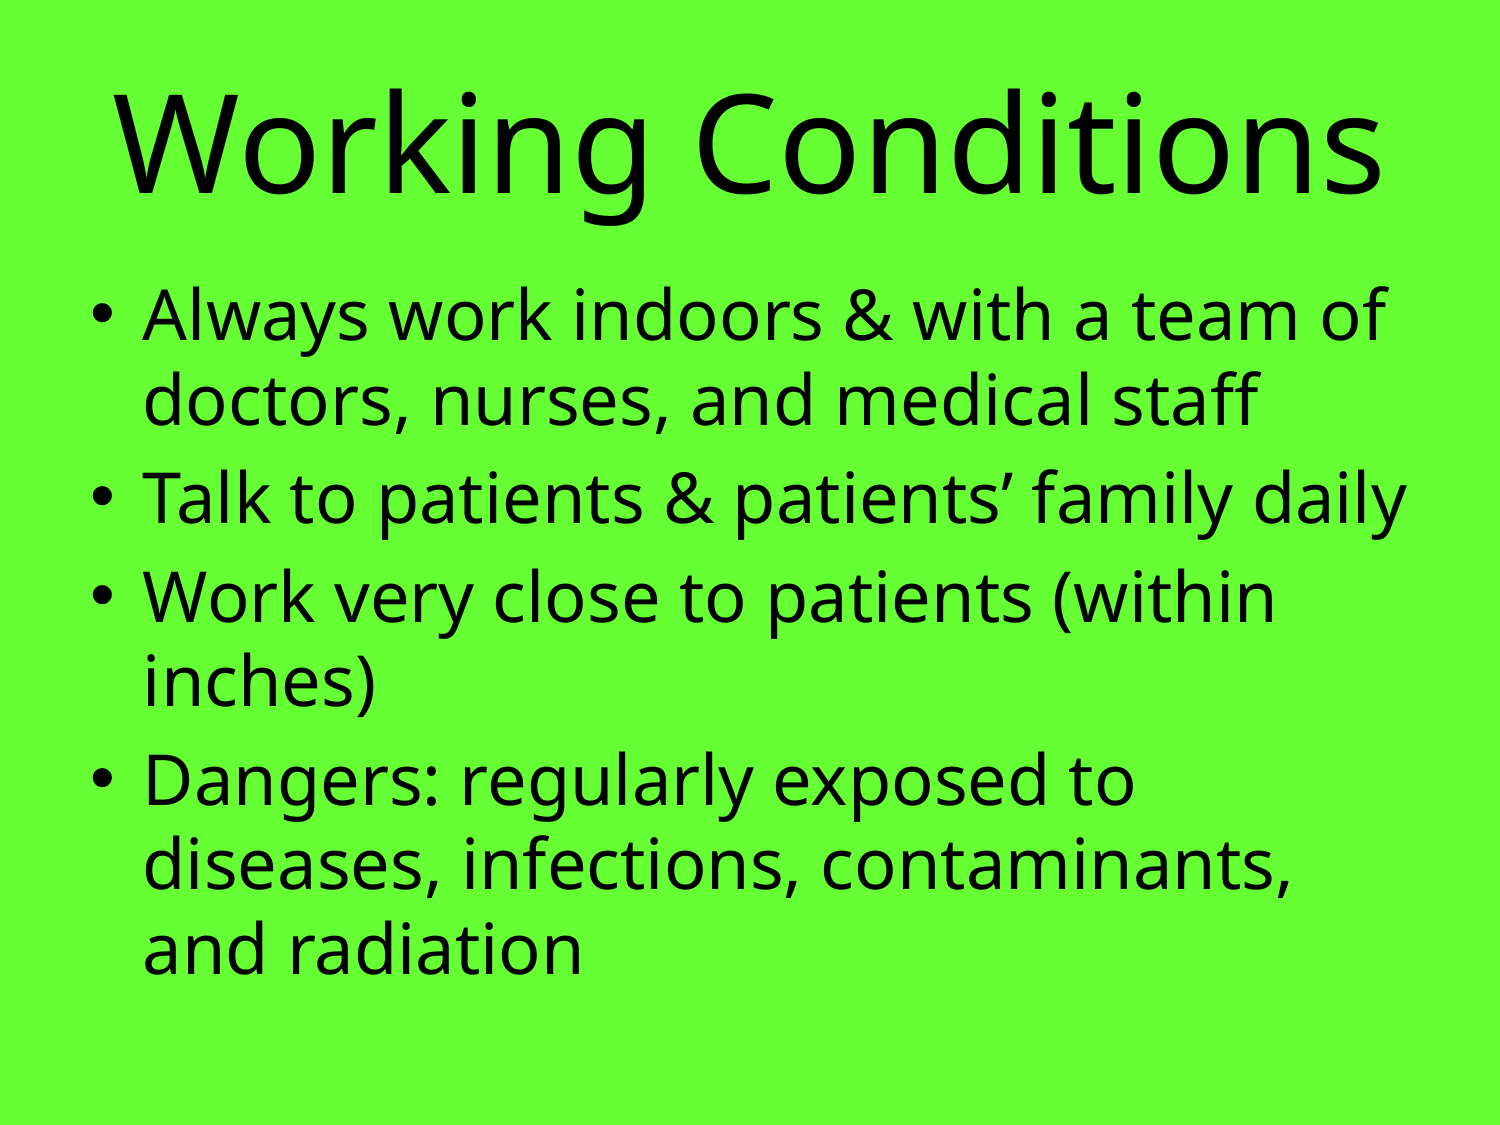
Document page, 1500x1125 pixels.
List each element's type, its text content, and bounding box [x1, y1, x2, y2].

list Always work indoors & with a team of doctors, nurses, and medical staff Talk to patients & patients’ family daily Work very close to patients (within inches) Dangers: regularly exposed to diseases, infections, contaminants, and radiation [75, 262, 1425, 1005]
title Working Conditions [75, 45, 1425, 233]
